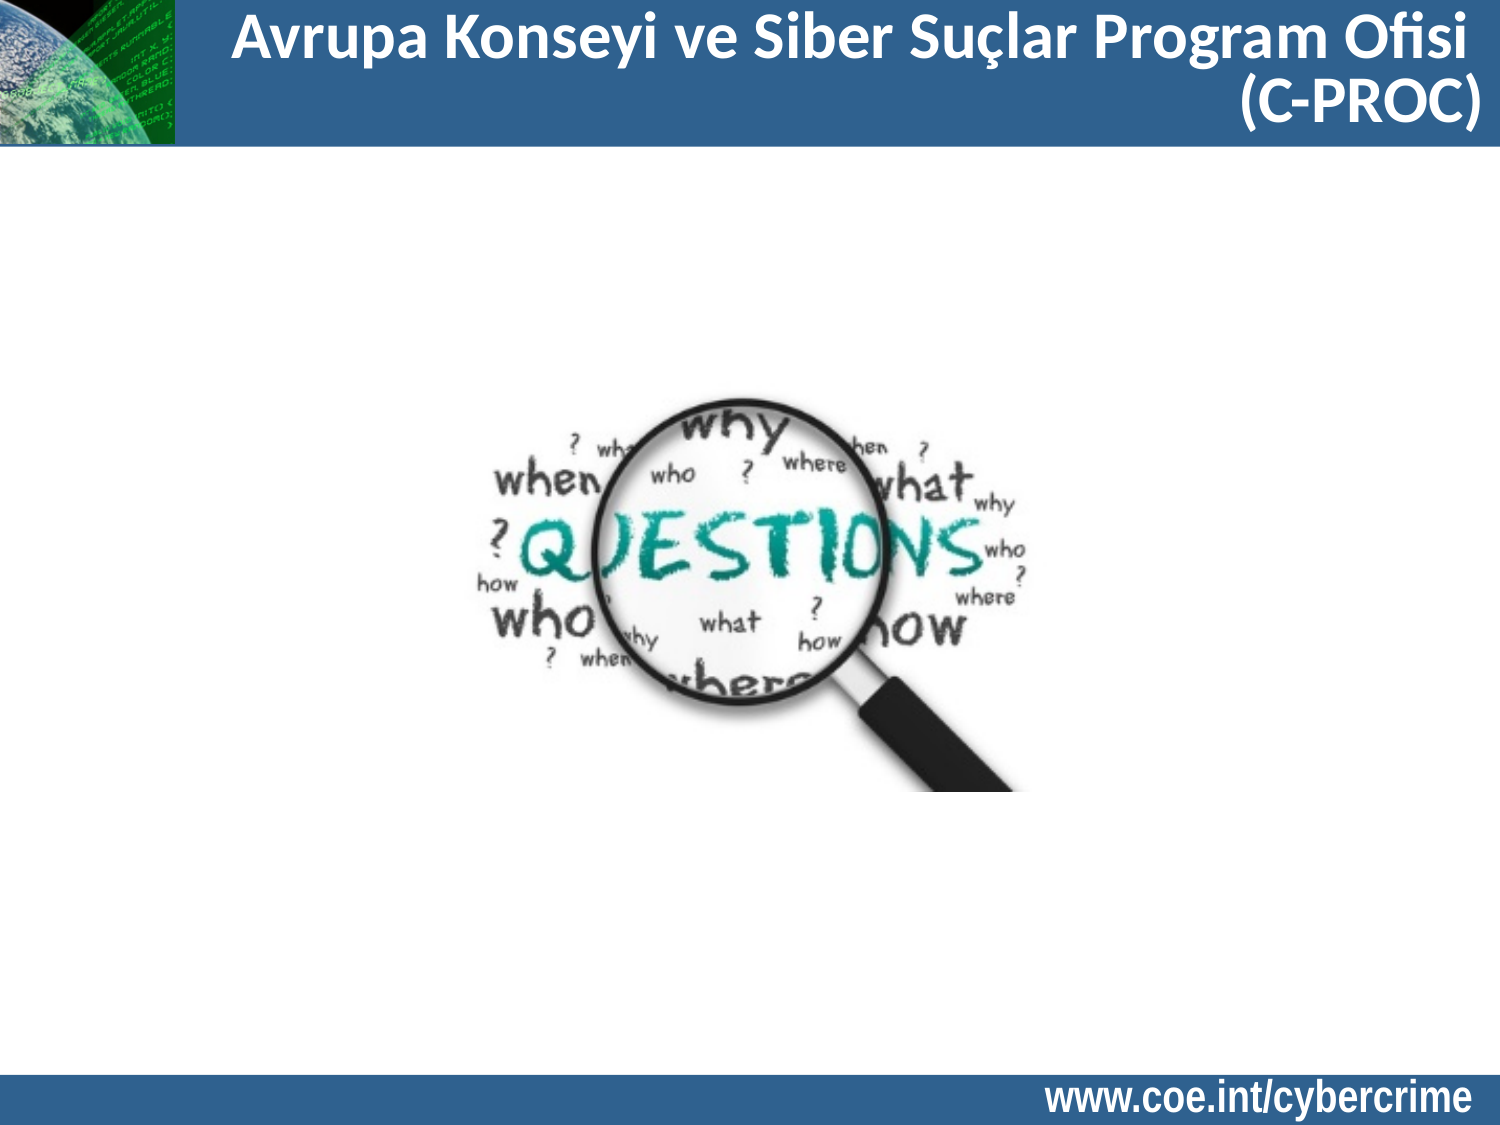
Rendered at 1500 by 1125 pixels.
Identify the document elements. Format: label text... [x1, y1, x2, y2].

text_box [0, 1073, 1030, 1125]
text_box Avrupa Konseyi ve Siber Suçlar Program Ofisi (C-PROC) [177, 0, 1500, 149]
picture [443, 332, 1057, 793]
picture [0, 0, 175, 144]
text_box www.coe.int/cybercrime [1030, 1059, 1500, 1125]
